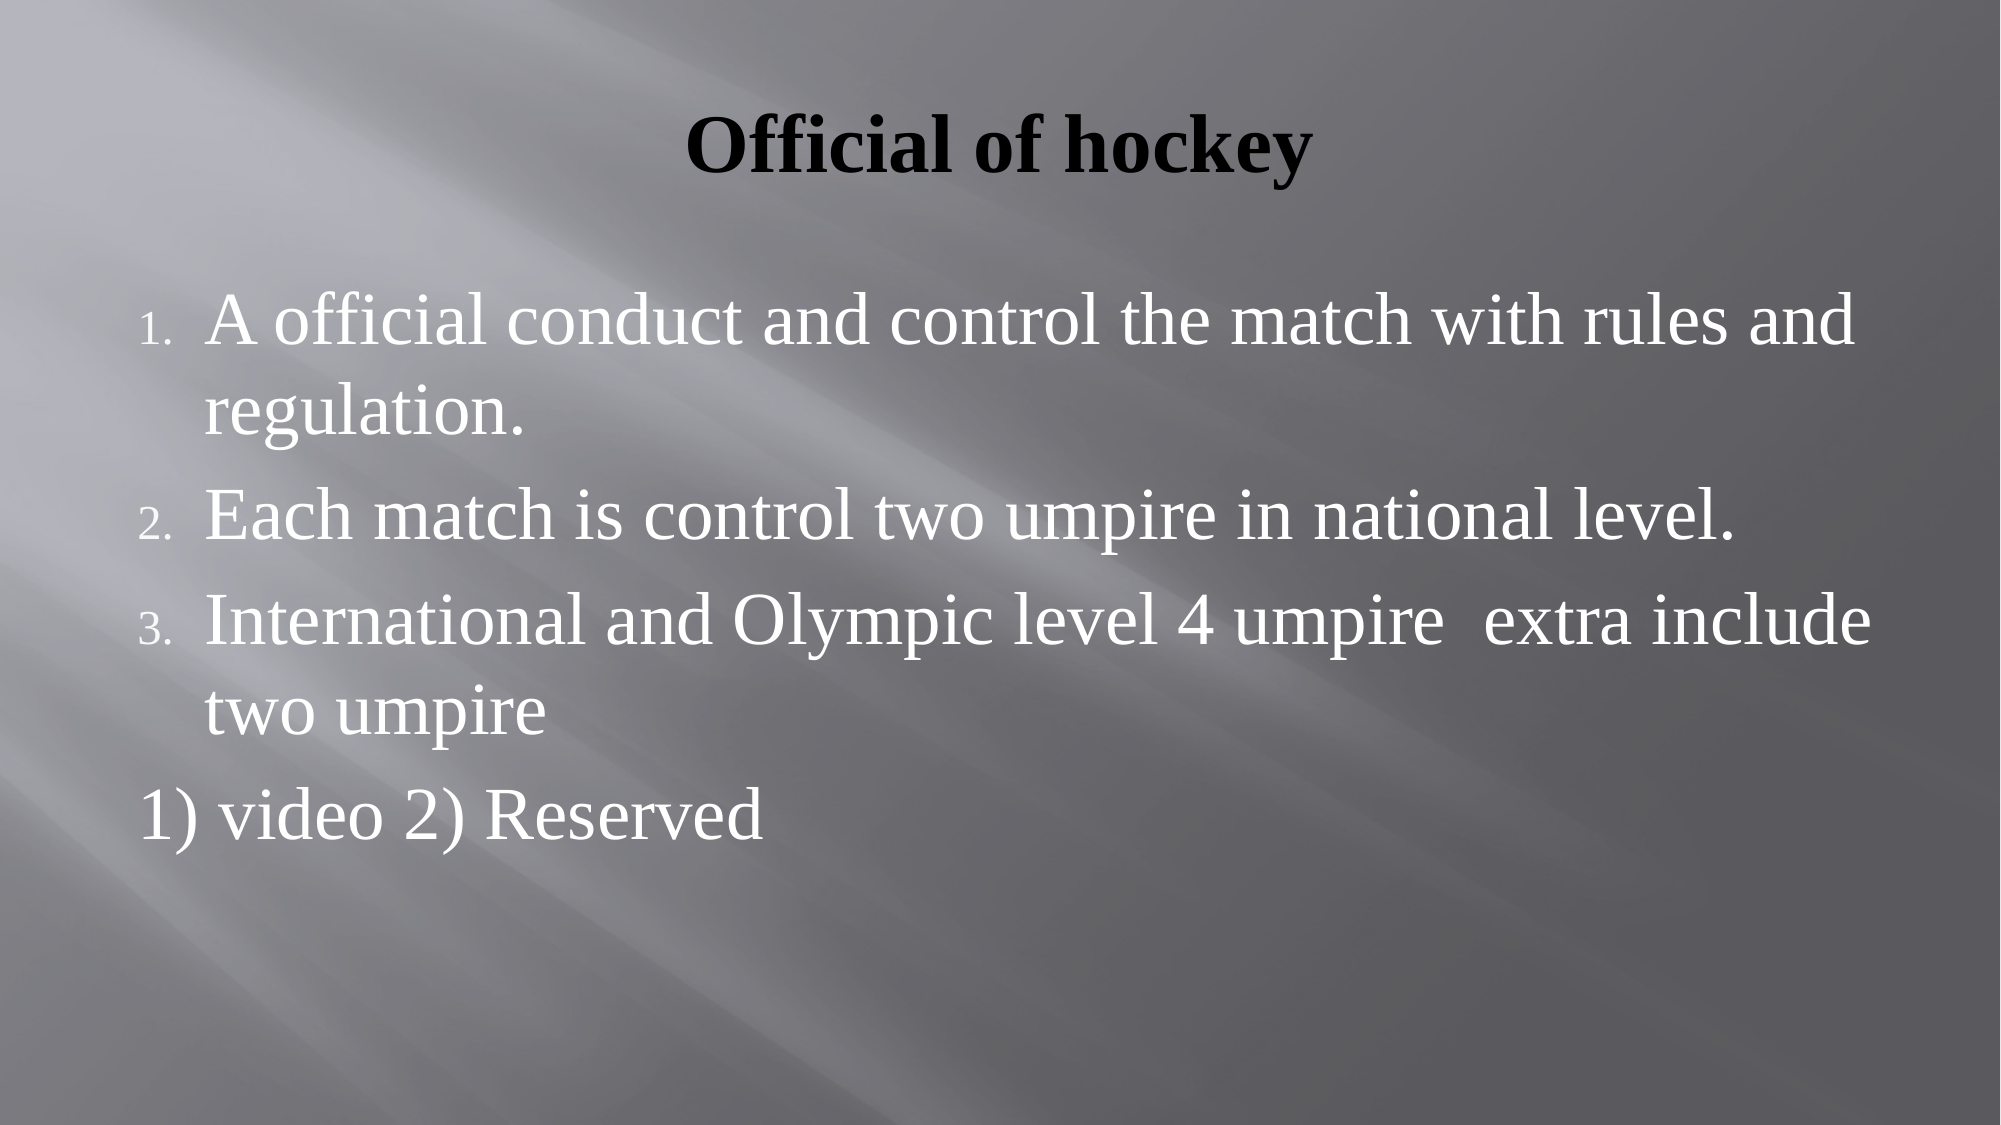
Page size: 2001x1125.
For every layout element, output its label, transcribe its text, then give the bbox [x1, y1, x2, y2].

title Official of hockey [99, 45, 1900, 233]
list A official conduct and control the match with rules and regulation. Each match is control two umpire in national level. International and Olympic level 4 umpire extra include two umpire 1) video 2) Reserved [99, 262, 1900, 1035]
